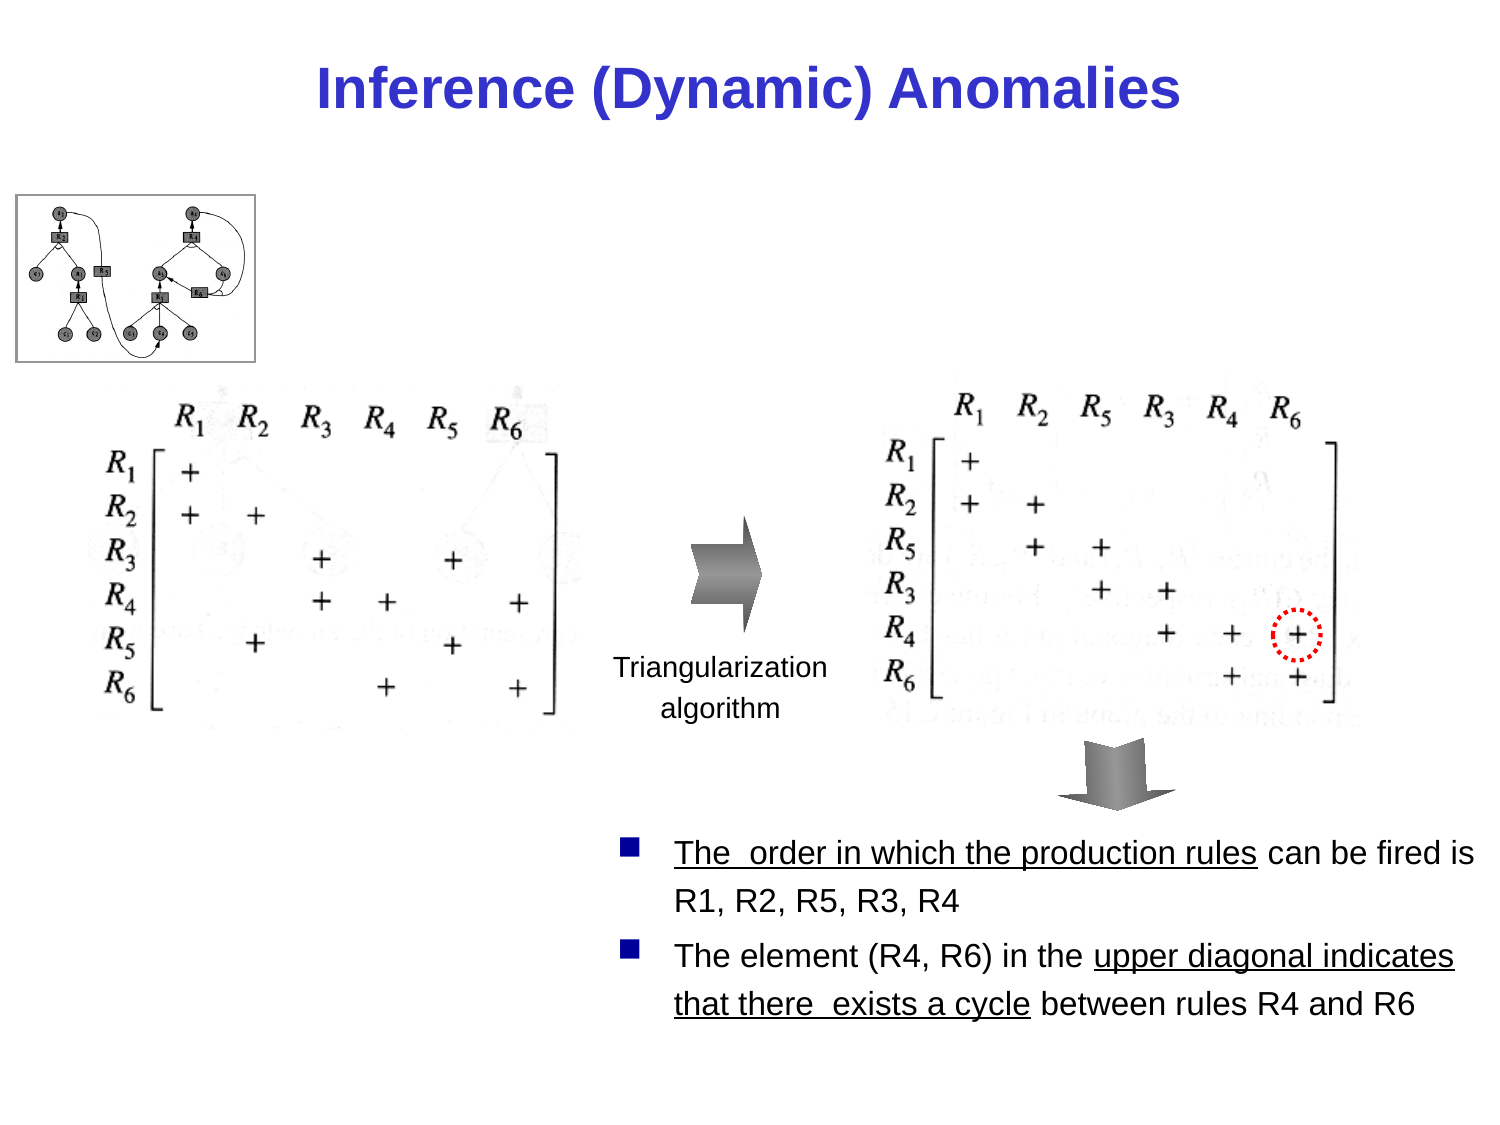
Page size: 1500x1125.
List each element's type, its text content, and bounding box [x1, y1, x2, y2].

text_box The order in which the production rules can be fired is R1, R2, R5, R3, R4 The element (R4, R6) in the upper diagonal indicates that there exists a cycle between rules R4 and R6 [602, 816, 1500, 1053]
title Inference (Dynamic) Anomalies [62, 49, 1438, 138]
picture [868, 373, 1360, 727]
text_box [690, 515, 762, 633]
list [17, 196, 255, 361]
text_box [1057, 738, 1176, 811]
text_box Triangularization algorithm [596, 633, 845, 733]
picture [88, 385, 580, 730]
